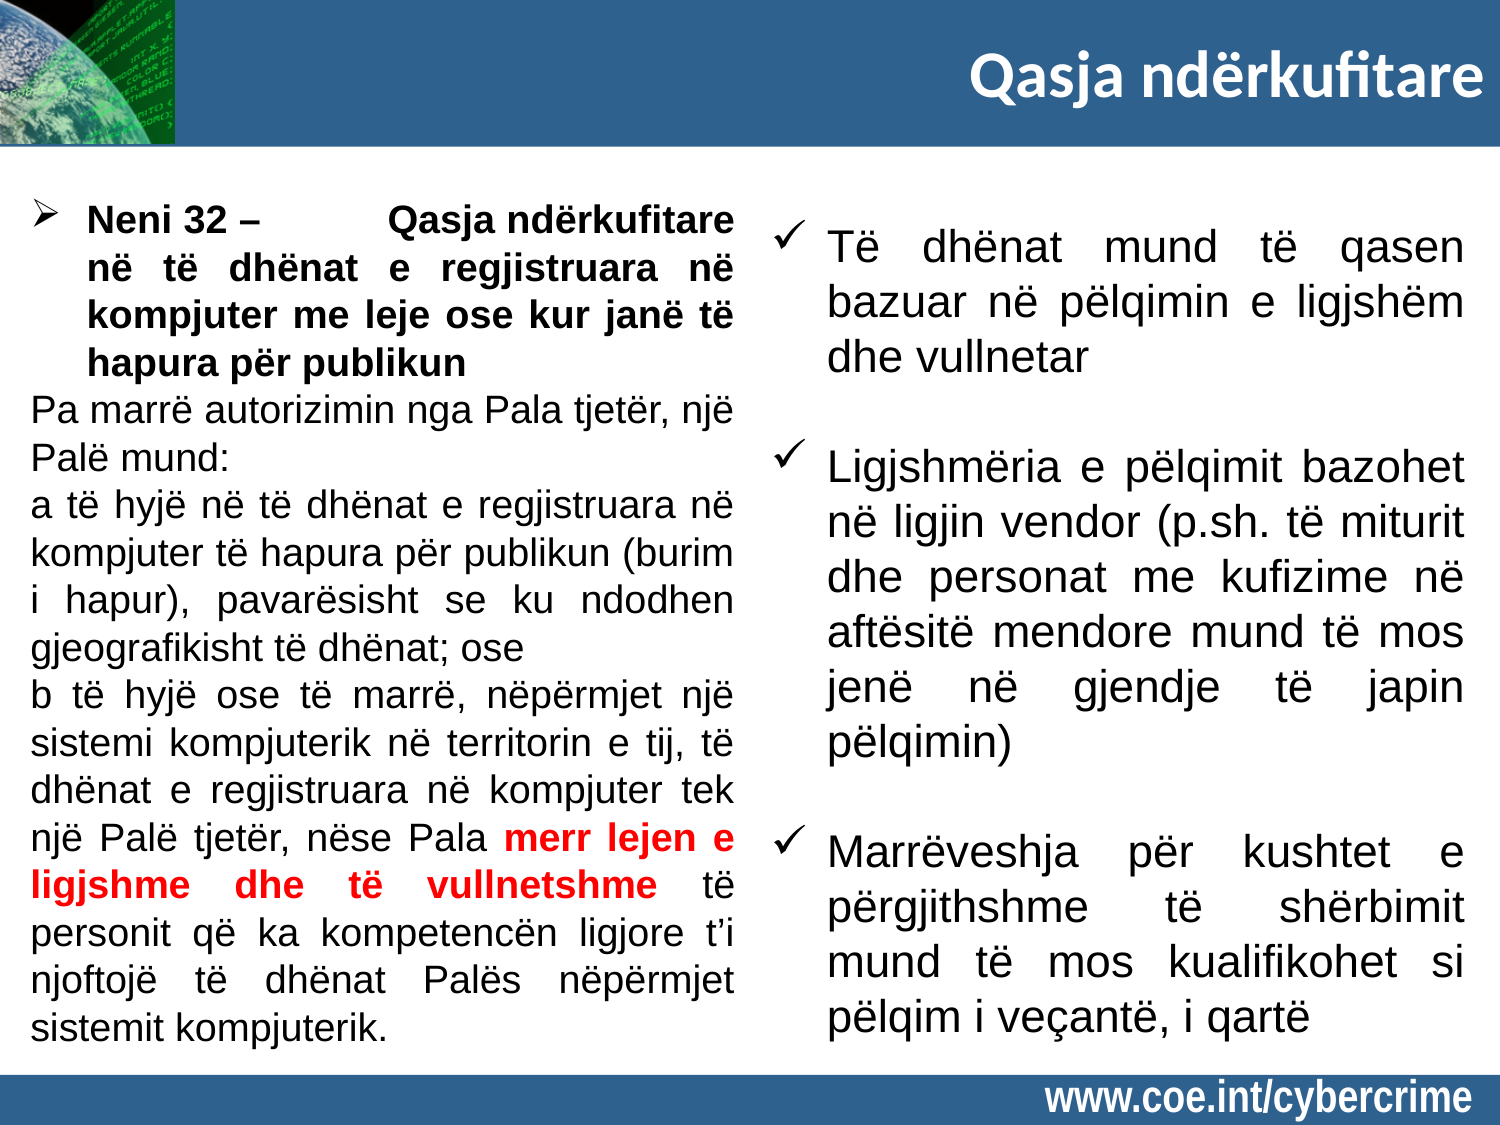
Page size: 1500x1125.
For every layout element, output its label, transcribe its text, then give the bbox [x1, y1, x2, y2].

text_box Neni 32 – Qasja ndërkufitare në të dhënat e regjistruara në kompjuter me leje ose kur janë të hapura për publikun Pa marrë autorizimin nga Pala tjetër, një Palë mund: a të hyjë në të dhënat e regjistruara në kompjuter të hapura për publikun (burim i hapur), pavarësisht se ku ndodhen gjeografikisht të dhënat; ose b të hyjë ose të marrë, nëpërmjet një sistemi kompjuterik në territorin e tij, të dhënat e regjistruara në kompjuter tek një Palë tjetër, nëse Pala merr lejen e ligjshme dhe të vullnetshme të personit që ka kompetencën ligjore t’i njoftojë të dhënat Palës nëpërmjet sistemit kompjuterik. [15, 186, 750, 1057]
text_box www.coe.int/cybercrime [1030, 1059, 1500, 1125]
picture [0, 0, 175, 144]
text_box Qasja ndërkufitare [177, 0, 1500, 149]
text_box [0, 1073, 1030, 1125]
text_box Të dhënat mund të qasen bazuar në pëlqimin e ligjshëm dhe vullnetar Ligjshmëria e pëlqimit bazohet në ligjin vendor (p.sh. të miturit dhe personat me kufizime në aftësitë mendore mund të mos jenë në gjendje të japin pëlqimin) Marrëveshja për kushtet e përgjithshme të shërbimit mund të mos kualifikohet si pëlqim i veçantë, i qartë [755, 209, 1480, 1049]
